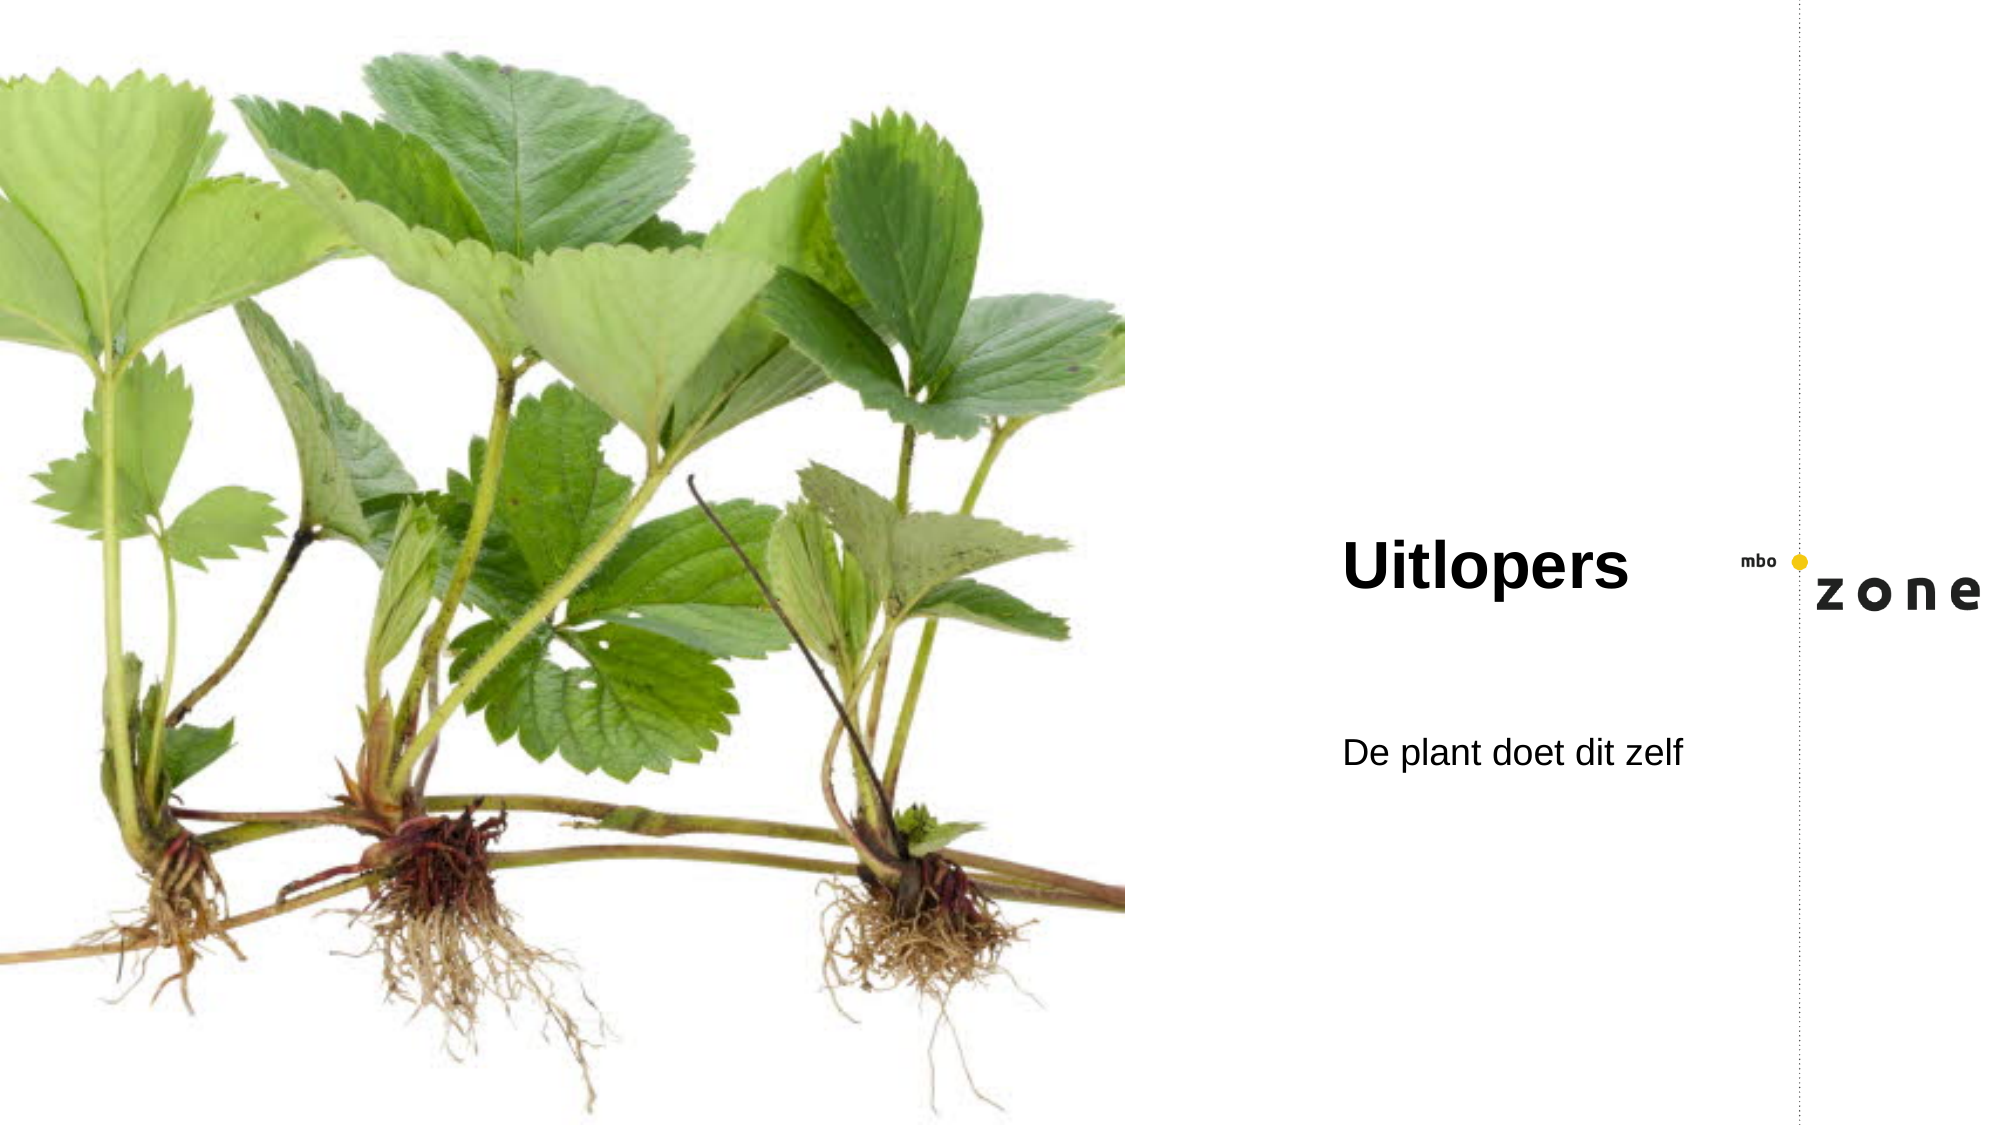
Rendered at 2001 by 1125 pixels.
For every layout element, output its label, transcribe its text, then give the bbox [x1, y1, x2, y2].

picture [0, 0, 1125, 1125]
text_box Uitlopers [1327, 514, 1735, 610]
picture [1596, 0, 2001, 1125]
text_box De plant doet dit zelf [1327, 720, 1735, 780]
